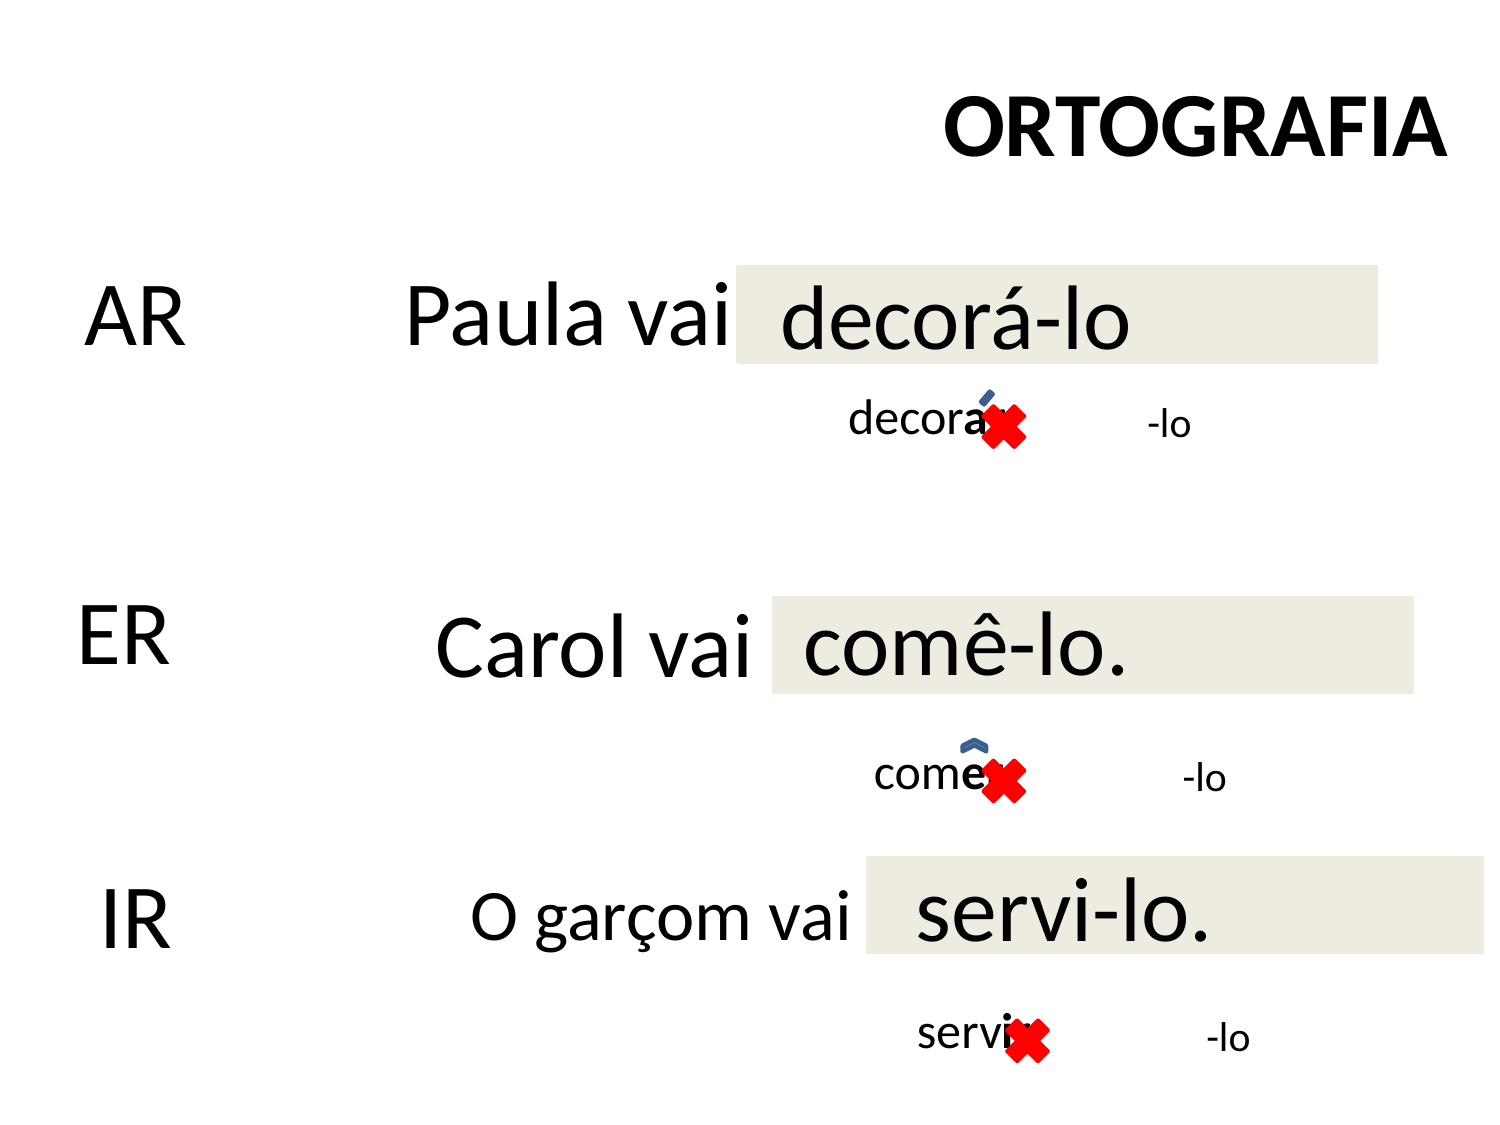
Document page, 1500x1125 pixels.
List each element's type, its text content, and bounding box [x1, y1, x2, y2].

text_box [978, 389, 995, 407]
text_box [1359, 265, 1378, 364]
text_box decorar [761, 385, 1093, 445]
text_box servir [844, 999, 1105, 1059]
text_box -lo [1116, 385, 1223, 457]
title ORTOGRAFIA [891, 42, 1500, 198]
text_box servi-lo. [797, 842, 1495, 967]
text_box comê-lo. [685, 576, 1382, 701]
text_box [1005, 1018, 1050, 1064]
text_box comer [773, 739, 1105, 799]
text_box [1382, 596, 1414, 694]
text_box AR [41, 231, 231, 386]
text_box IR [41, 834, 231, 989]
text_box -lo [1175, 999, 1282, 1071]
text_box [960, 737, 989, 754]
text_box O garçom vai servir o bolo. [383, 834, 1341, 989]
text_box -lo [1151, 739, 1258, 811]
text_box Carol vai comer o bolo. [385, 563, 1342, 719]
text_box [981, 758, 1027, 804]
text_box Paula vai decorar o bolo. [383, 231, 1341, 386]
text_box decorá-lo [661, 250, 1359, 376]
text_box ER [29, 550, 219, 705]
text_box [981, 404, 1027, 449]
